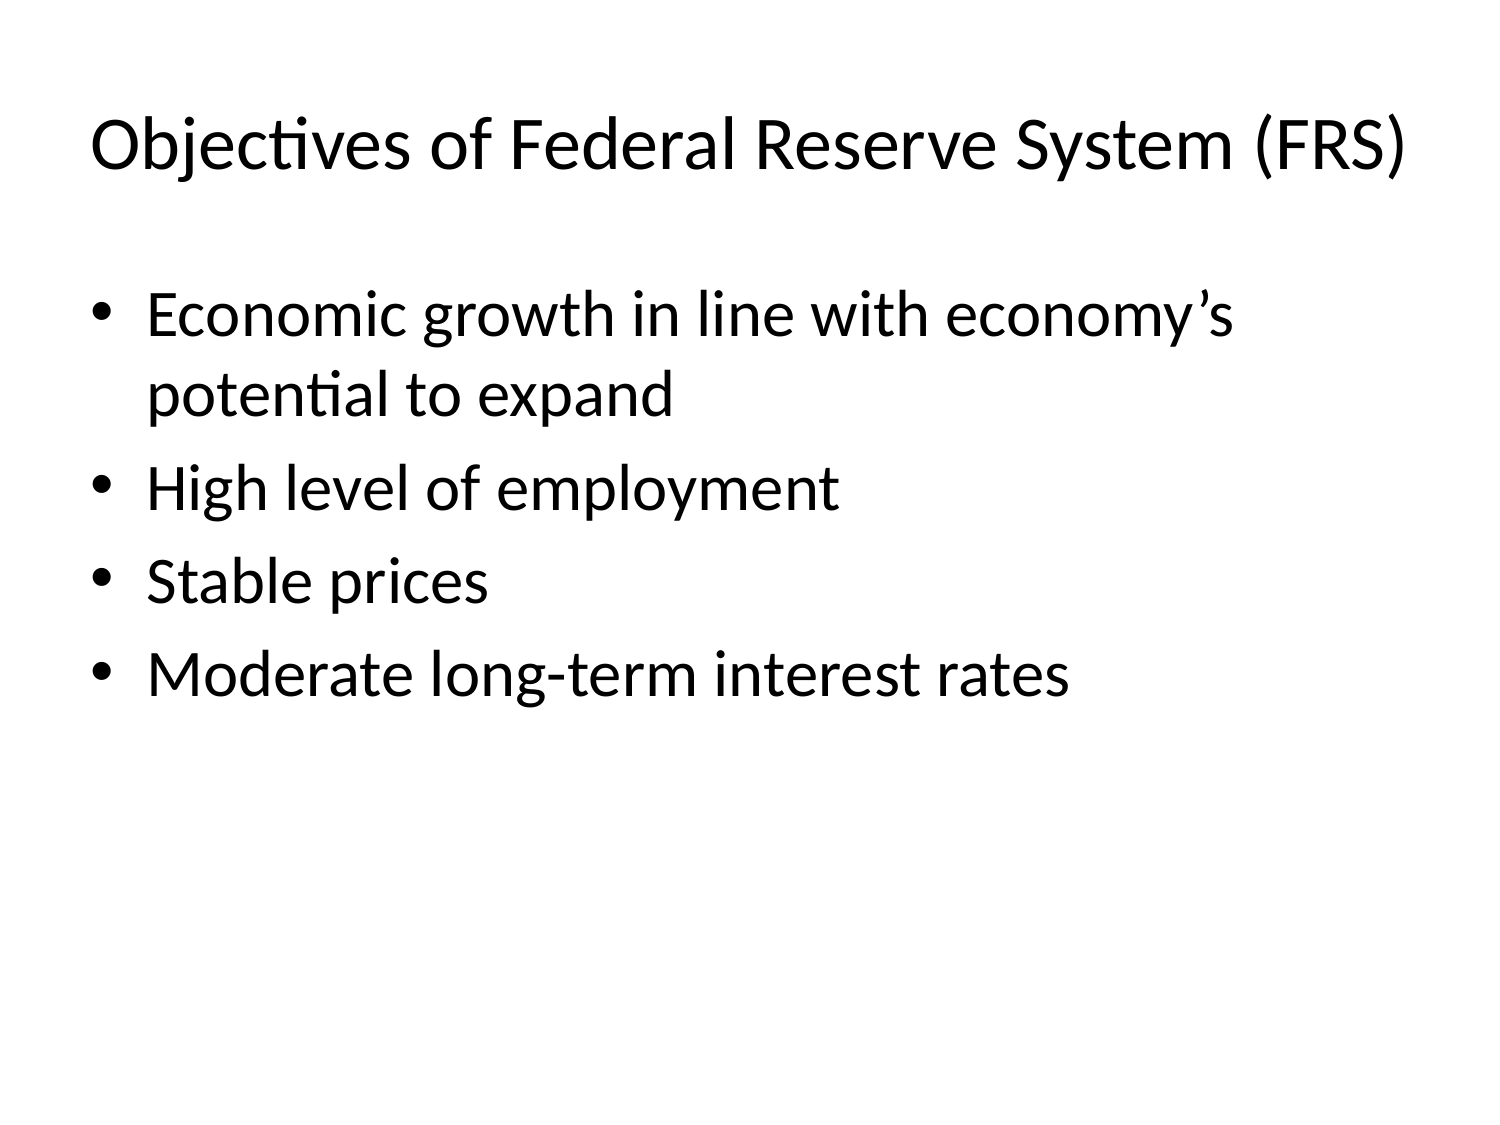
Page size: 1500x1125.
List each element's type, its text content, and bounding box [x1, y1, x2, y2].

list Economic growth in line with economy’s potential to expand High level of employment Stable prices Moderate long-term interest rates [75, 262, 1425, 1005]
title Objectives of Federal Reserve System (FRS) [75, 45, 1425, 233]
